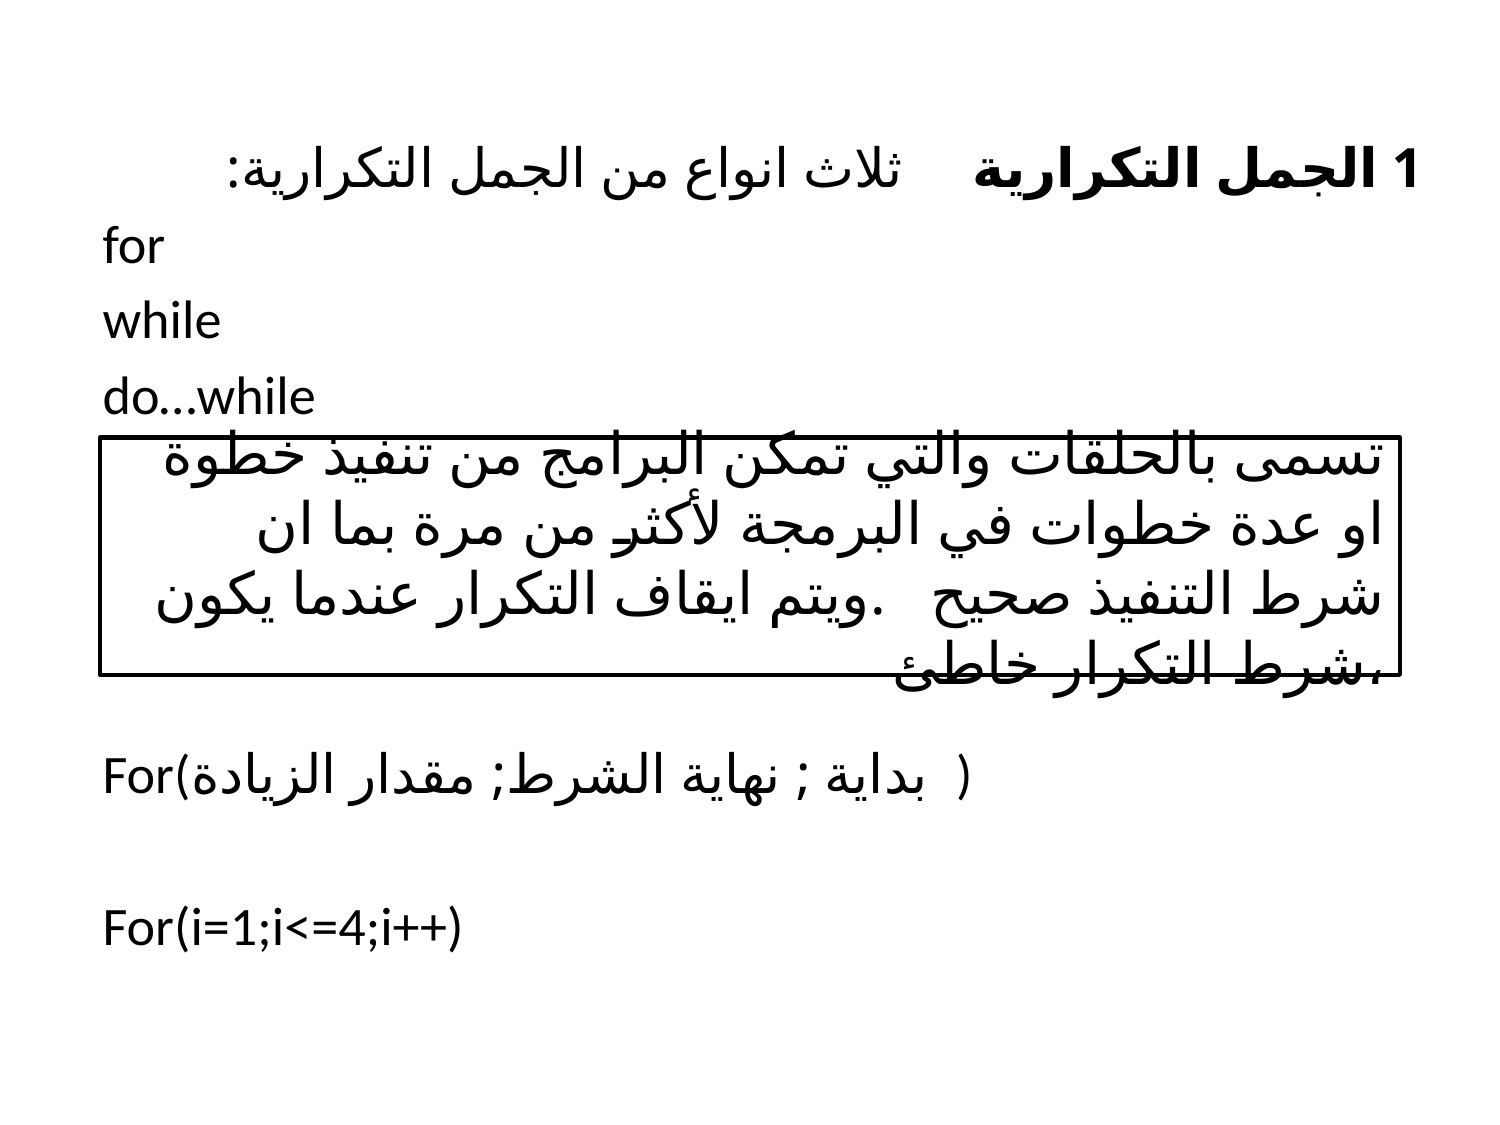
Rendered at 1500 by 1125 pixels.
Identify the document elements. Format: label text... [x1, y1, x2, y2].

list 1 الجمل التكرارية ثلاث انواع من الجمل التكرارية: for while do…while For(بداية ; نهاية الشرط; مقدار الزيادة ) For(i=1;i<=4;i++) [87, 50, 1438, 963]
text_box تسمى بالحلقات والتي تمكن البرامج من تنفيذ خطوة او عدة خطوات في البرمجة لأكثر من مرة بما ان شرط التنفيذ صحيح .ويتم ايقاف التكرار عندما يكون شرط التكرار خاطئ، [98, 435, 1402, 677]
